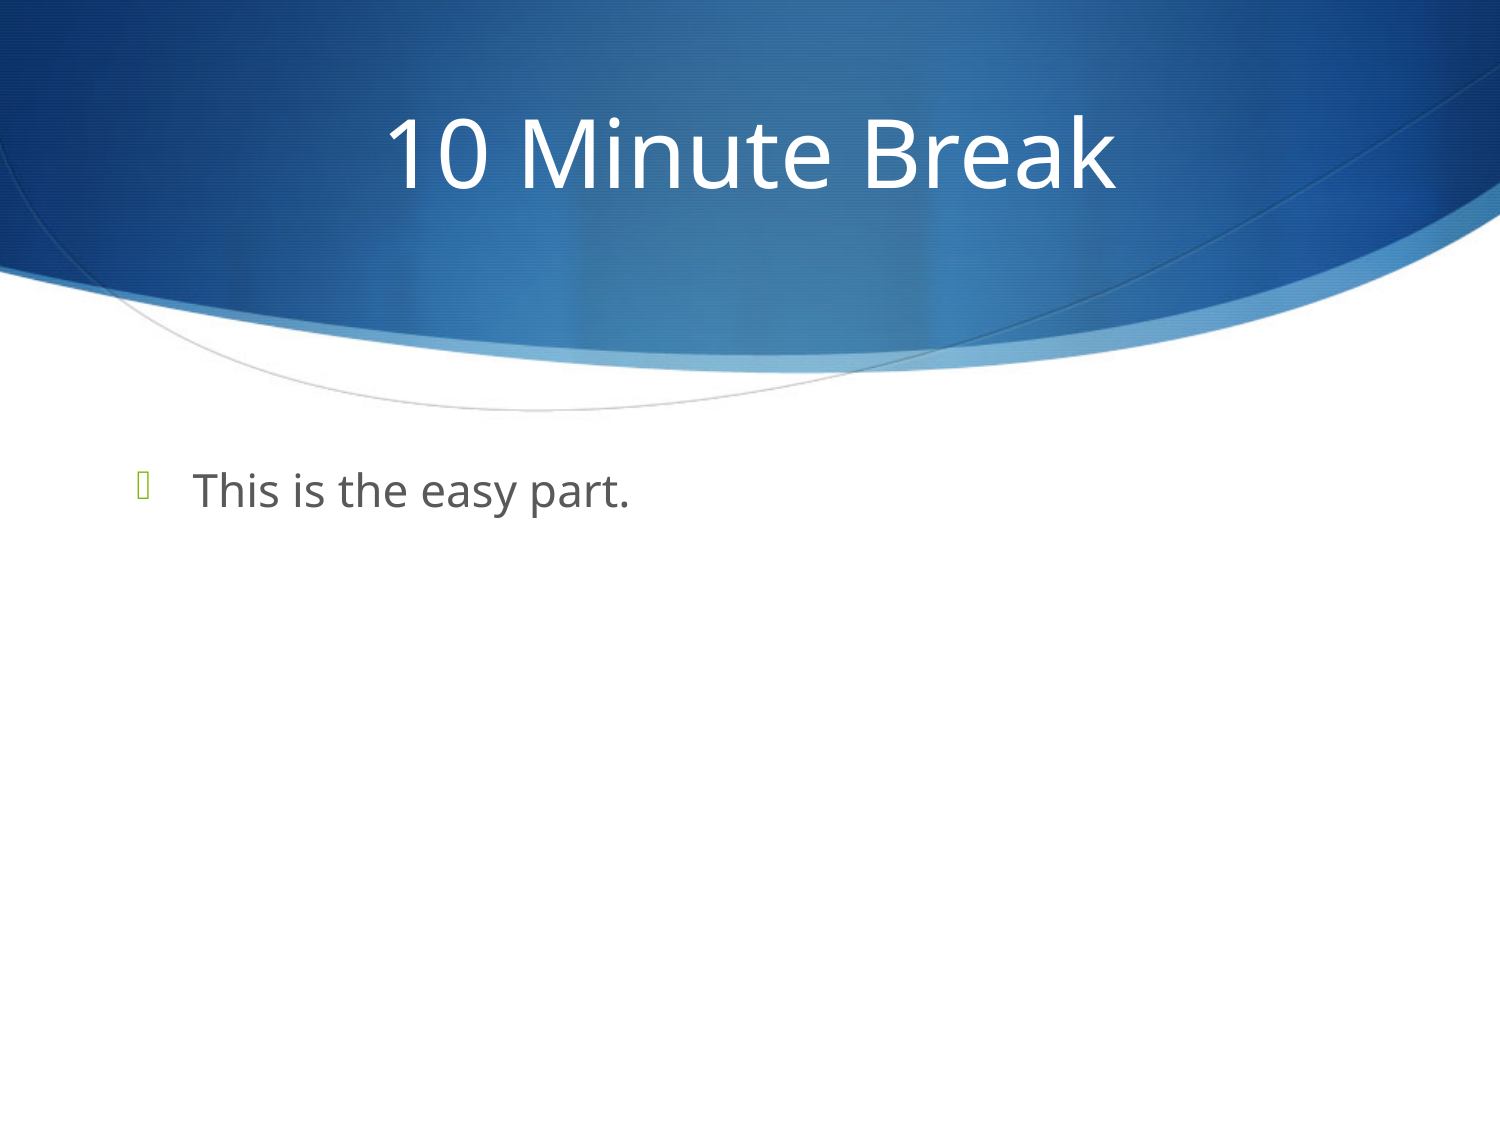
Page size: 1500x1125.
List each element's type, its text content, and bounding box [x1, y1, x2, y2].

picture [0, 0, 1500, 1125]
title 10 Minute Break [74, 56, 1426, 245]
list This is the easy part. [121, 454, 1379, 991]
